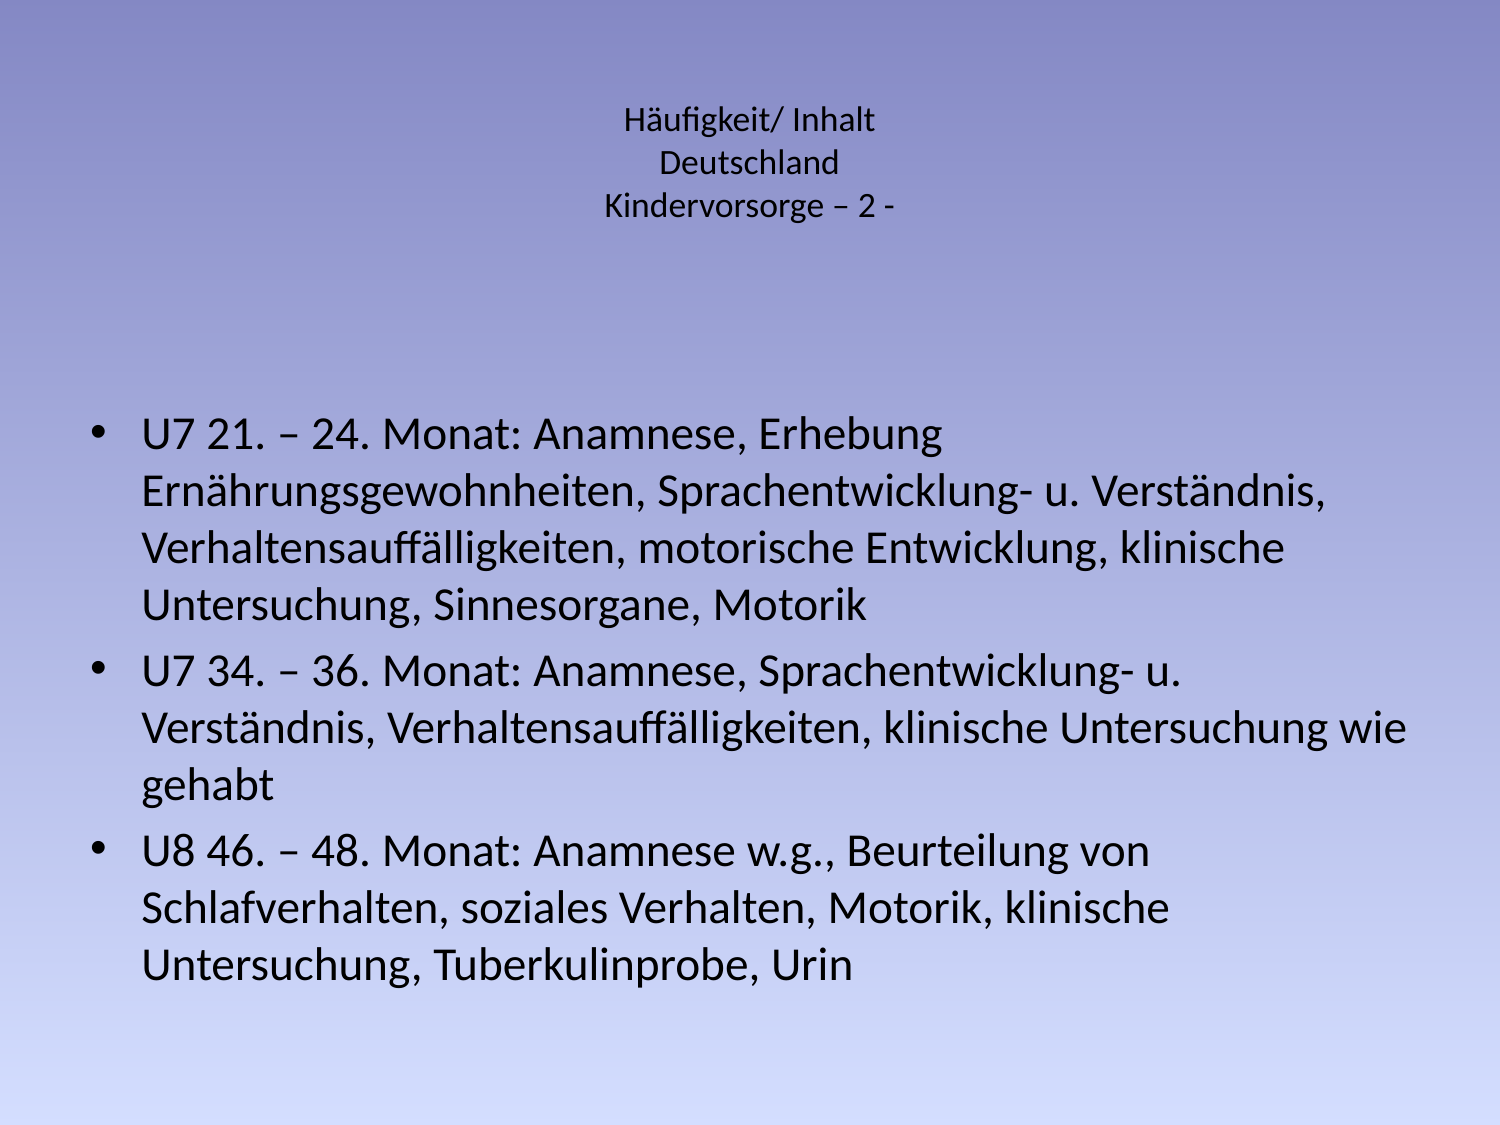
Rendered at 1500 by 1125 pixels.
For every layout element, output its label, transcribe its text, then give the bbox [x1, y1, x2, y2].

title Häufigkeit/ Inhalt Deutschland Kindervorsorge – 2 - [75, 45, 1425, 233]
list U7 21. – 24. Monat: Anamnese, Erhebung Ernährungsgewohnheiten, Sprachentwicklung- u. Verständnis, Verhaltensauffälligkeiten, motorische Entwicklung, klinische Untersuchung, Sinnesorgane, Motorik U7 34. – 36. Monat: Anamnese, Sprachentwicklung- u. Verständnis, Verhaltensauffälligkeiten, klinische Untersuchung wie gehabt U8 46. – 48. Monat: Anamnese w.g., Beurteilung von Schlafverhalten, soziales Verhalten, Motorik, klinische Untersuchung, Tuberkulinprobe, Urin [75, 262, 1425, 1005]
